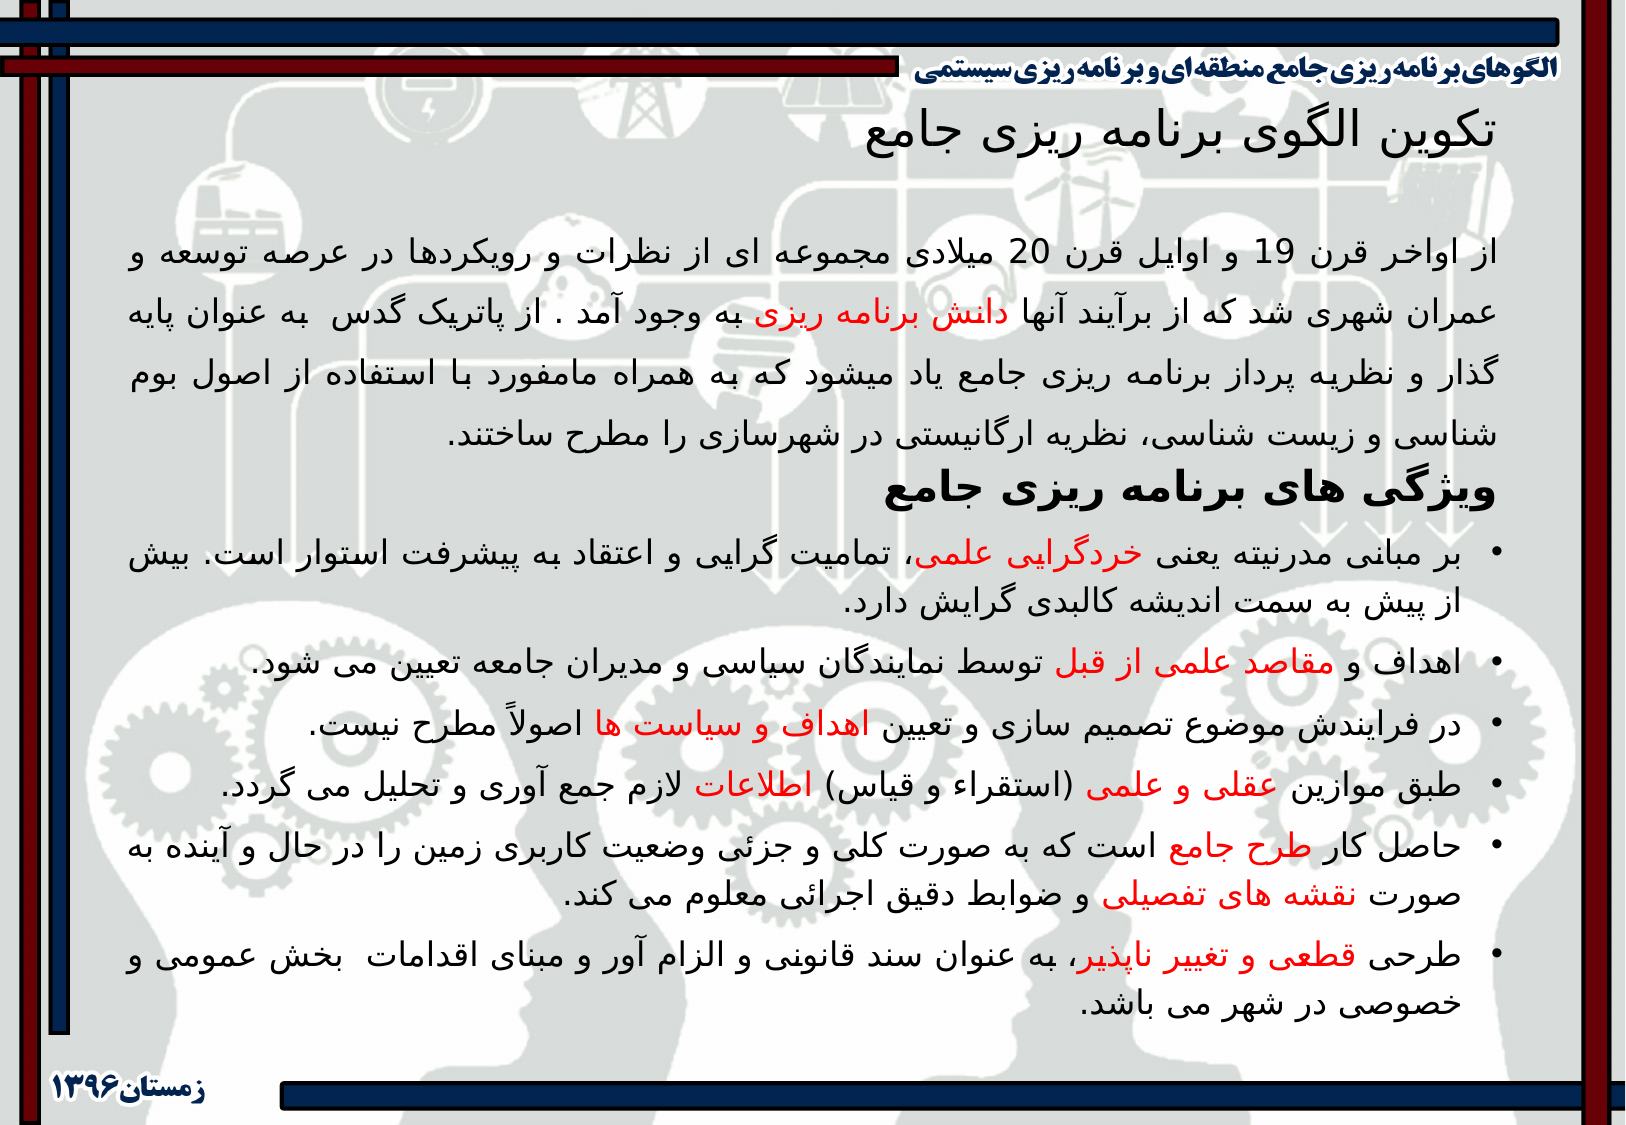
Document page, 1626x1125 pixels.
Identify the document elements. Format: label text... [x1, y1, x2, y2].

picture [0, 0, 1626, 1125]
list تکوین الگوی برنامه ریزی جامع از اواخر قرن 19 و اوایل قرن 20 میلادی مجموعه ای از نظرات و رویکردها در عرصه توسعه و عمران شهری شد که از برآیند آنها دانش برنامه ریزی به وجود آمد . از پاتریک گدس به عنوان پایه گذار و نظریه پرداز برنامه ریزی جامع یاد میشود که به همراه مامفورد با استفاده از اصول بوم شناسی و زیست شناسی، نظریه ارگانیستی در شهرسازی را مطرح ساختند. ویژگی های برنامه ریزی جامع بر مبانی مدرنیته یعنی خردگرایی علمی، تمامیت گرایی و اعتقاد به پیشرفت استوار است. بیش از پیش به سمت اندیشه کالبدی گرایش دارد. اهداف و مقاصد علمی از قبل توسط نمایندگان سیاسی و مدیران جامعه تعیین می شود. در فرایندش موضوع تصمیم سازی و تعیین اهداف و سیاست ها اصولاً مطرح نیست. طبق موازین عقلی و علمی (استقراء و قیاس) اطلاعات لازم جمع آوری و تحلیل می گردد. حاصل کار طرح جامع است که به صورت کلی و جزئی وضعیت کاربری زمین را در حال و آینده به صورت نقشه های تفصیلی و ضوابط دقیق اجرائی معلوم می کند. طرحی قطعی و تغییر ناپذیر، به عنوان سند قانونی و الزام آور و مبنای اقدامات بخش عمومی و خصوصی در شهر می باشد. [111, 96, 1514, 1046]
